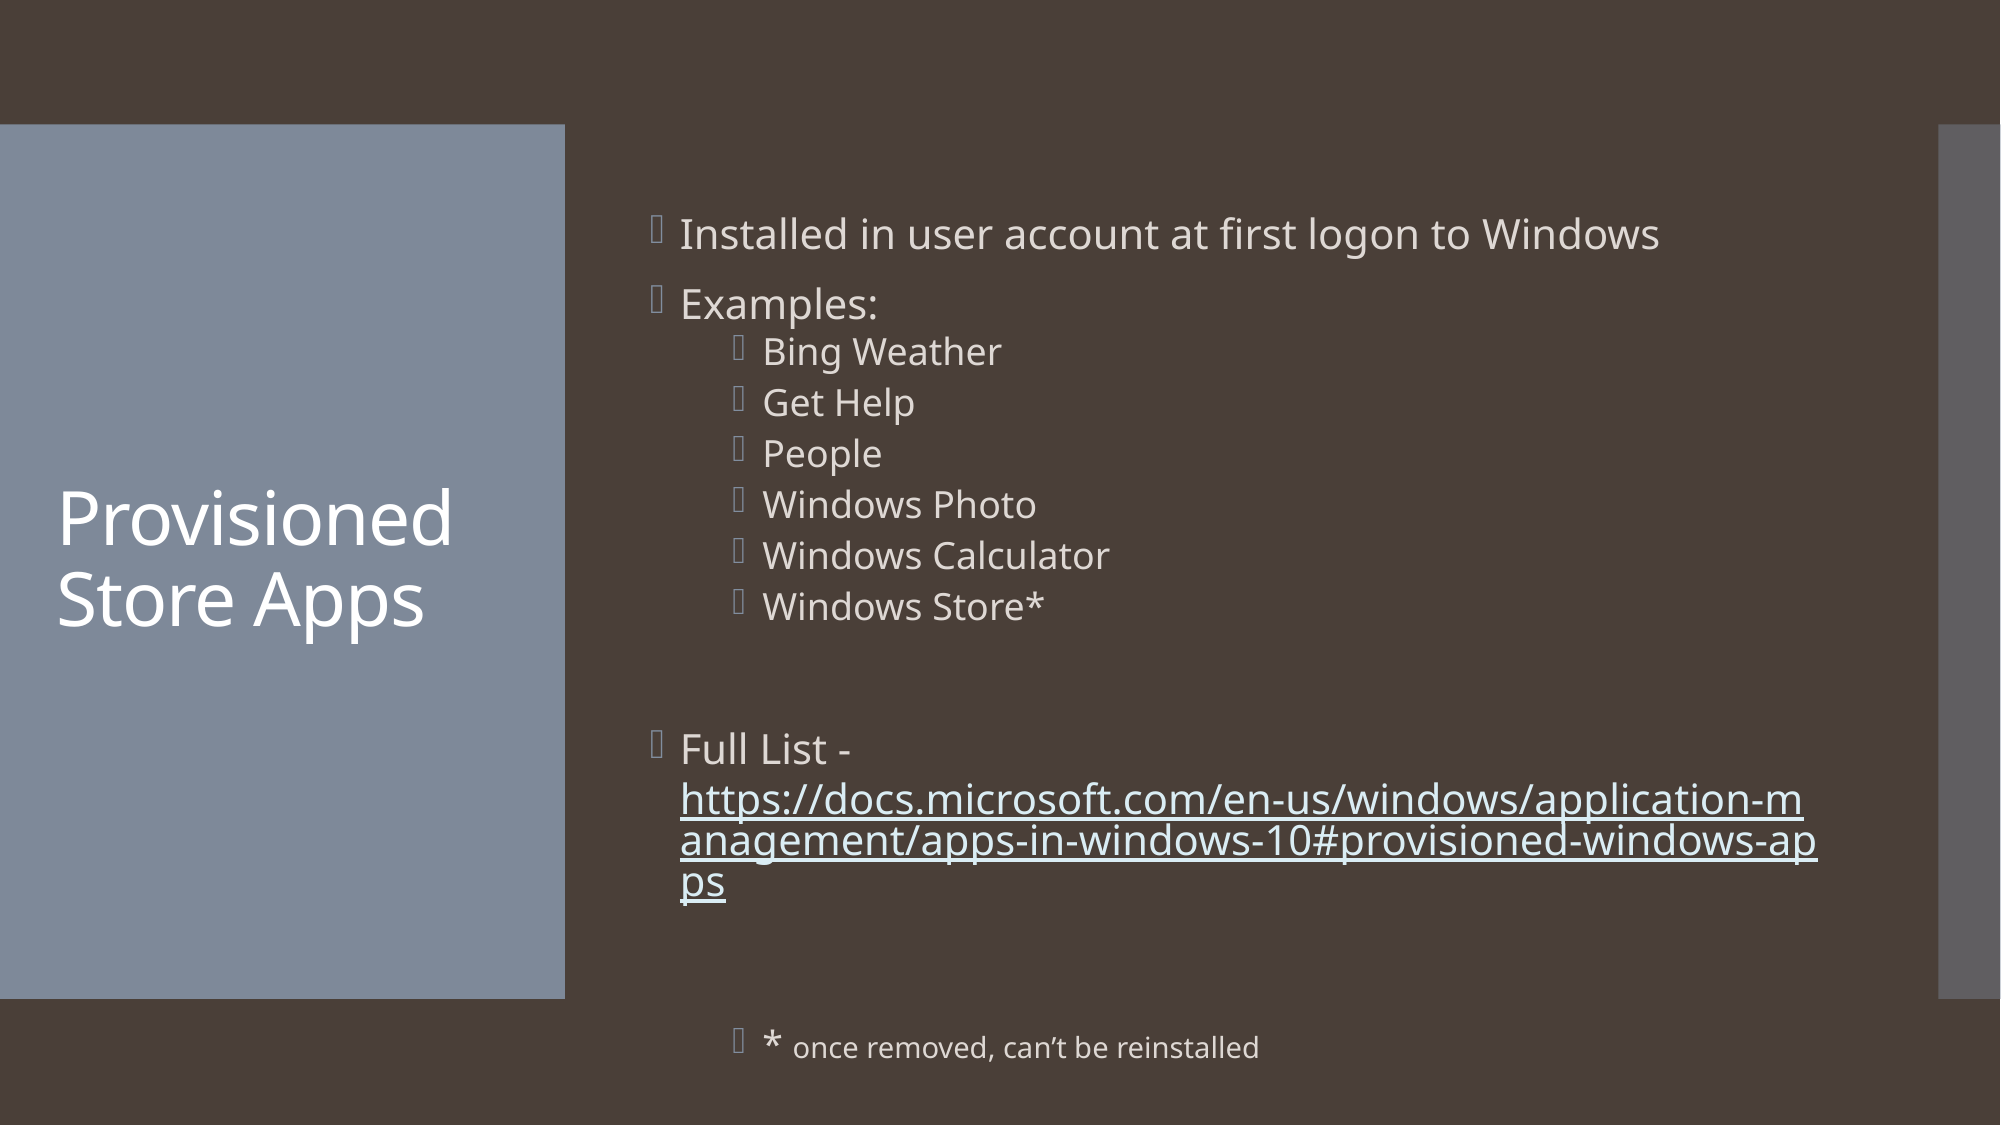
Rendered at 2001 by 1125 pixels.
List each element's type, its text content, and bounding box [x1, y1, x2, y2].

title Provisioned Store Apps [41, 184, 525, 940]
list Installed in user account at first logon to Windows Examples: Bing Weather Get Help People Windows Photo Windows Calculator Windows Store* Full List - https://docs.microsoft.com/en-us/windows/application-management/apps-in-windows-10#provisioned-windows-apps * once removed, can’t be reinstalled [634, 141, 1835, 982]
